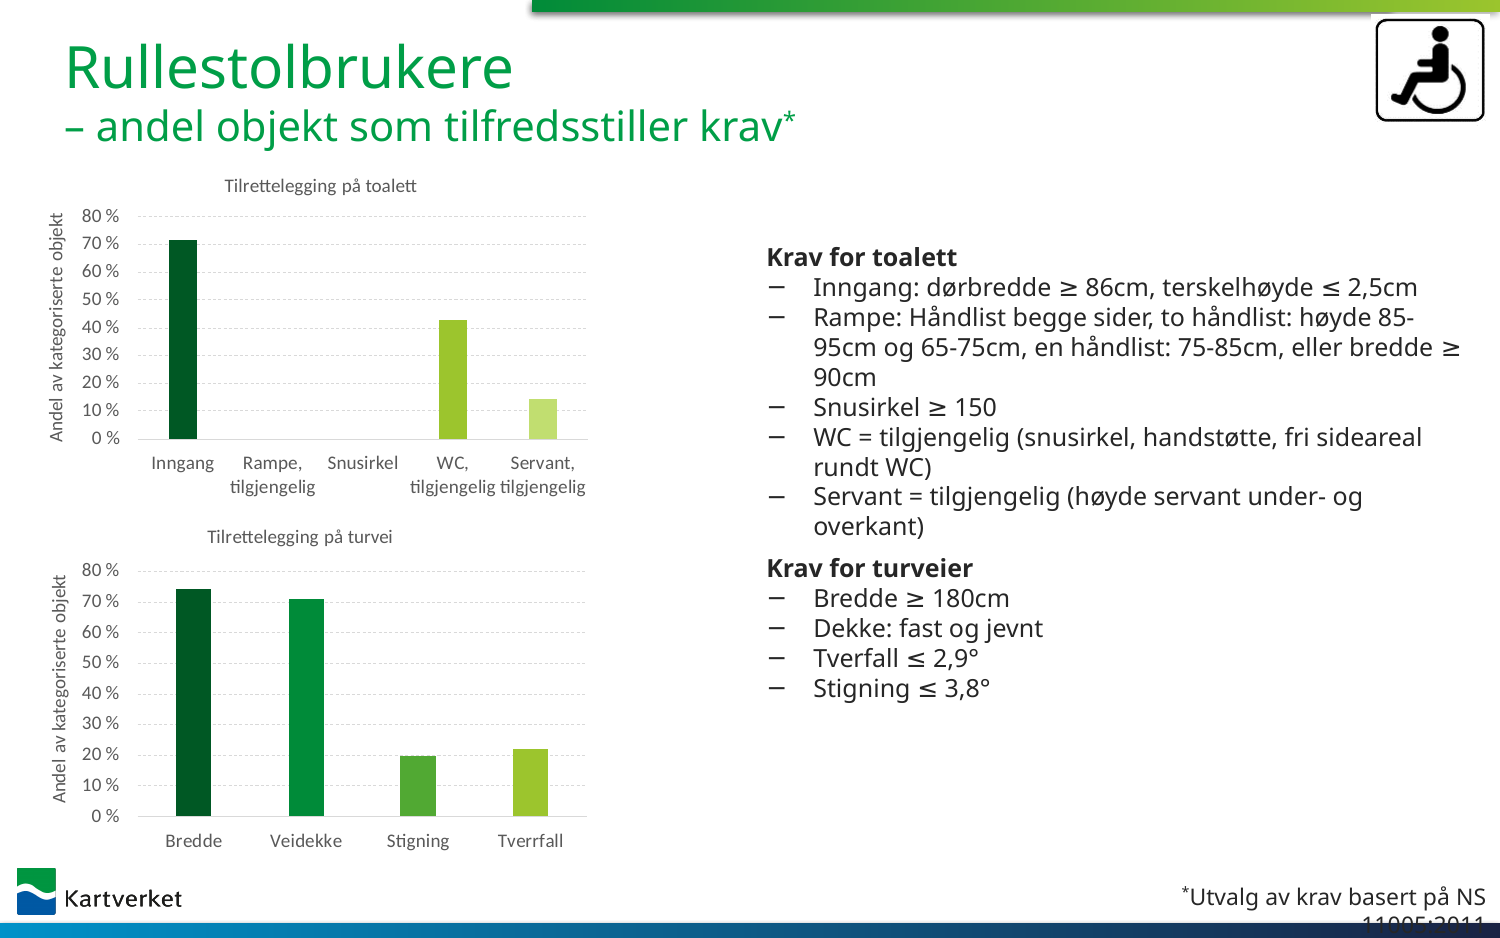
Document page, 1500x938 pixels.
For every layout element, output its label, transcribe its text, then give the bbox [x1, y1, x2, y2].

text_box Krav for toalett Inngang: dørbredde ≥ 86cm, terskelhøyde ≤ 2,5cm Rampe: Håndlist begge sider, to håndlist: høyde 85-95cm og 65-75cm, en håndlist: 75-85cm, eller bredde ≥ 90cm Snusirkel ≥ 150 WC = tilgjengelig (snusirkel, handstøtte, fri sideareal rundt WC) Servant = tilgjengelig (høyde servant under- og overkant) [751, 234, 1483, 545]
picture [41, 520, 598, 859]
picture [41, 166, 599, 505]
text_box Krav for turveier Bredde ≥ 180cm Dekke: fast og jevnt Tverfall ≤ 2,9° Stigning ≤ 3,8° [751, 545, 1483, 710]
text_box Rullestolbrukere – andel objekt som tilfredsstiller krav* [49, 14, 1431, 158]
picture [1371, 13, 1491, 127]
text_box *Utvalg av krav basert på NS 11005:2011 [1068, 873, 1500, 938]
